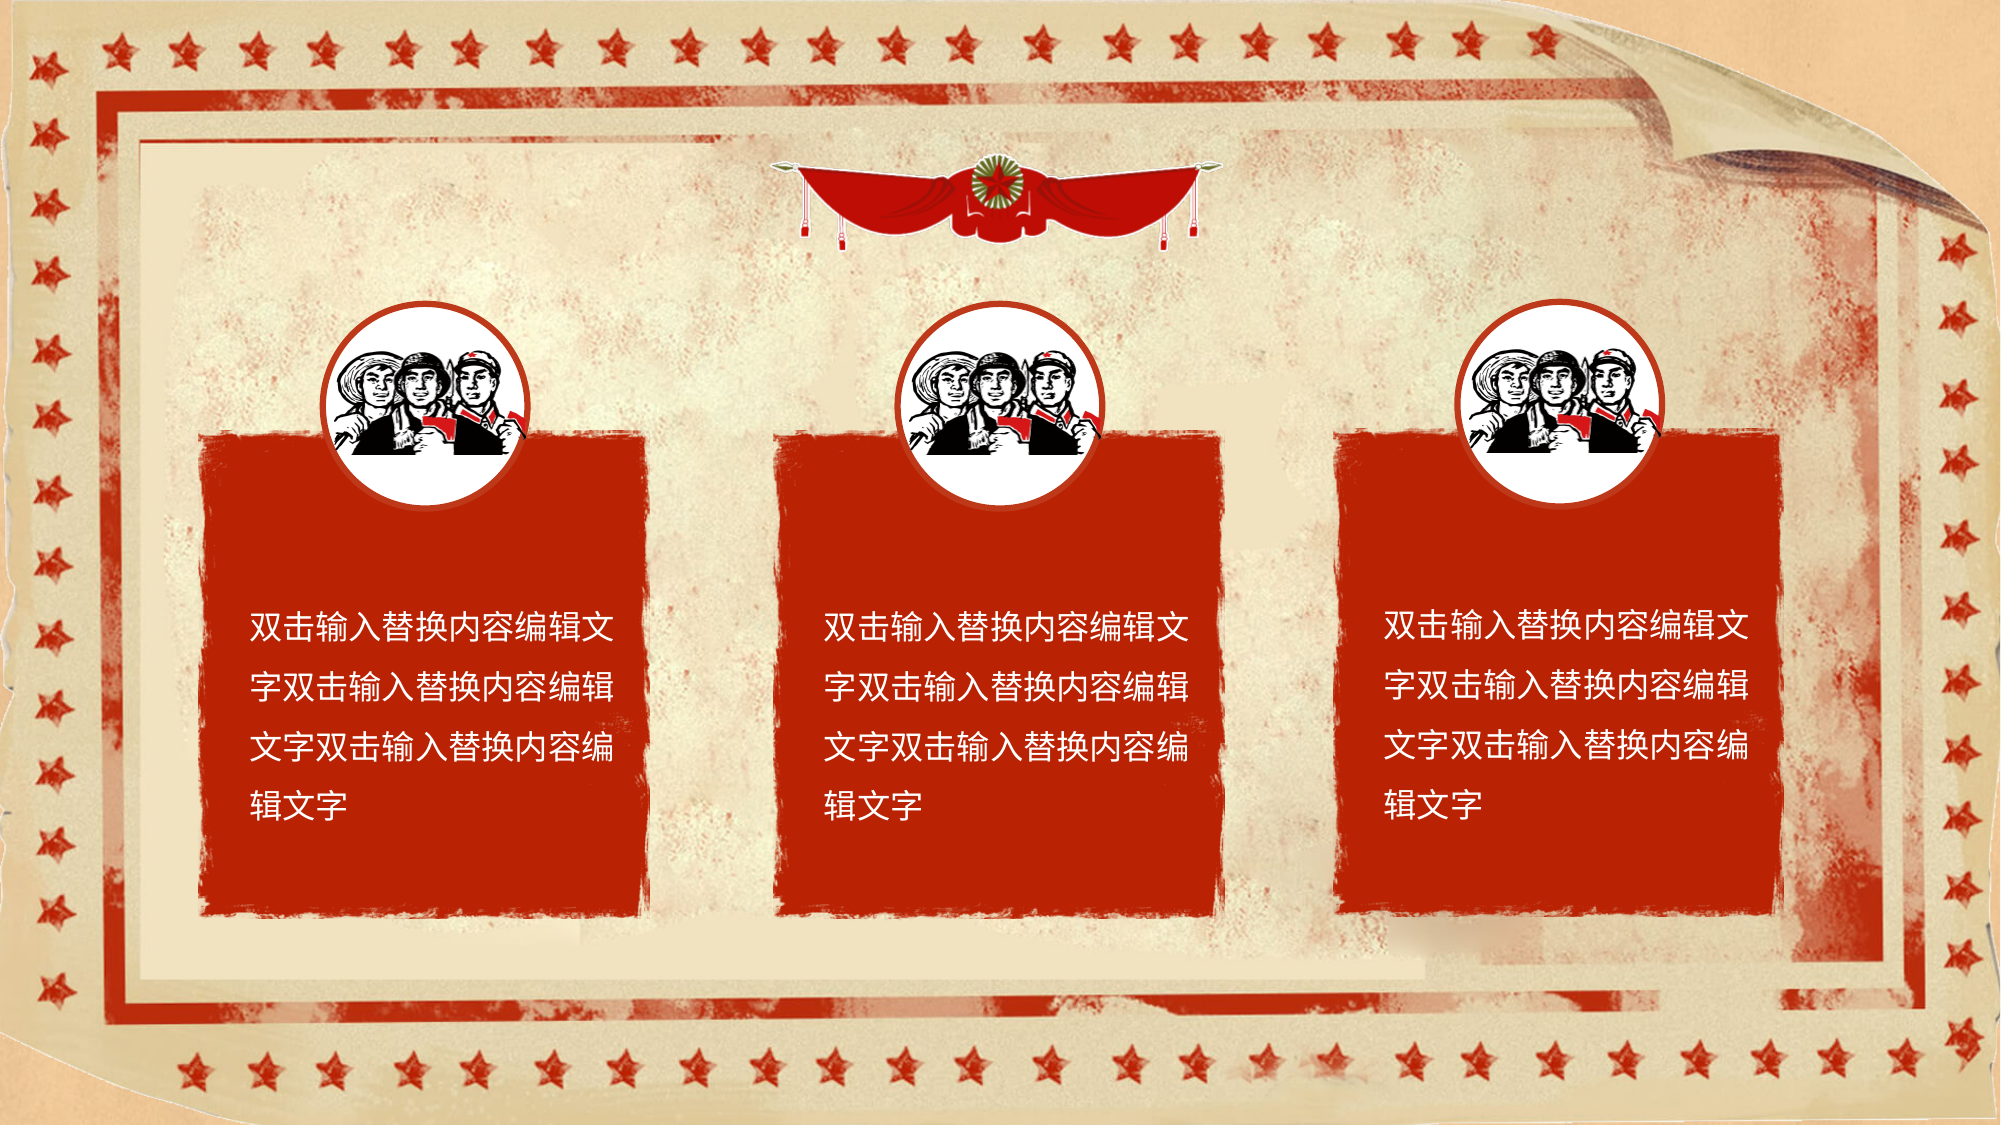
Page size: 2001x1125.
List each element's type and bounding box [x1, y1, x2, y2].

text_box [1457, 301, 1663, 507]
text_box [322, 303, 528, 509]
text_box [897, 303, 1103, 509]
picture [0, 0, 2001, 1125]
